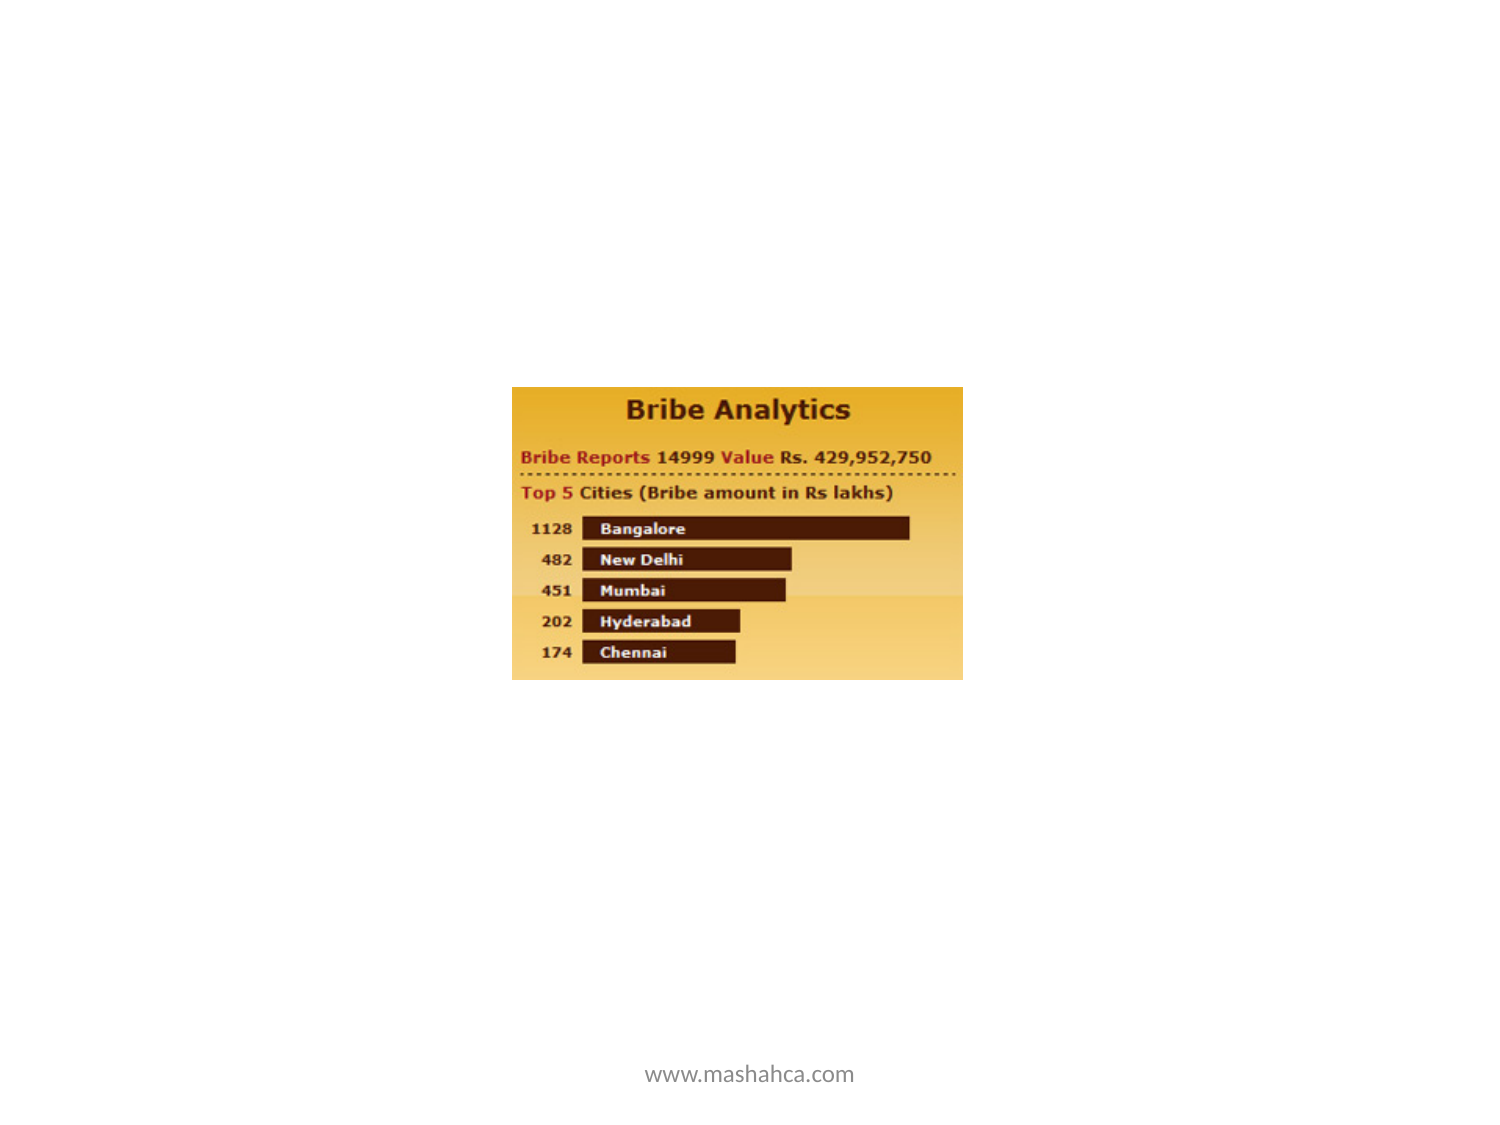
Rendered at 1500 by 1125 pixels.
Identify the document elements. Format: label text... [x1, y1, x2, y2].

picture [512, 387, 963, 680]
footer www.mashahca.com [512, 1042, 988, 1103]
